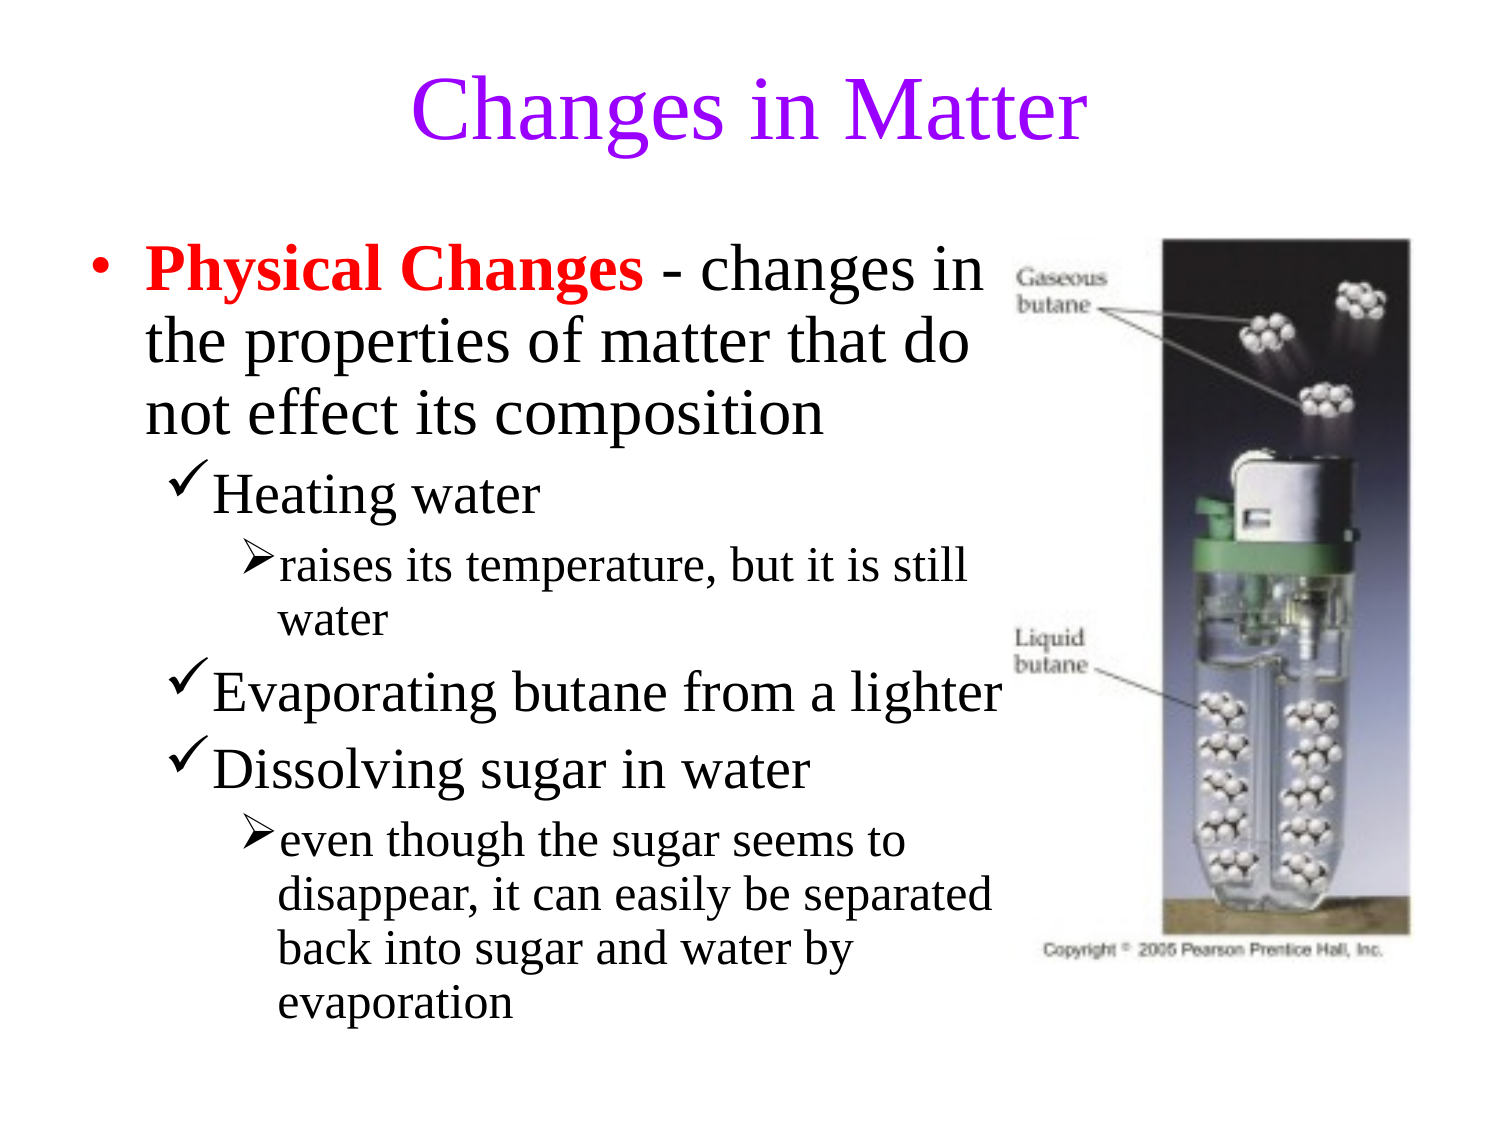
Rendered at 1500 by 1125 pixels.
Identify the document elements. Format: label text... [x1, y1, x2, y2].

text_box Changes in Matter [112, 8, 1388, 197]
text_box Physical Changes - changes in the properties of matter that do not effect its composition Heating water raises its temperature, but it is still water Evaporating butane from a lighter Dissolving sugar in water even though the sugar seems to disappear, it can easily be separated back into sugar and water by evaporation [74, 224, 1063, 1063]
picture [1012, 237, 1414, 963]
